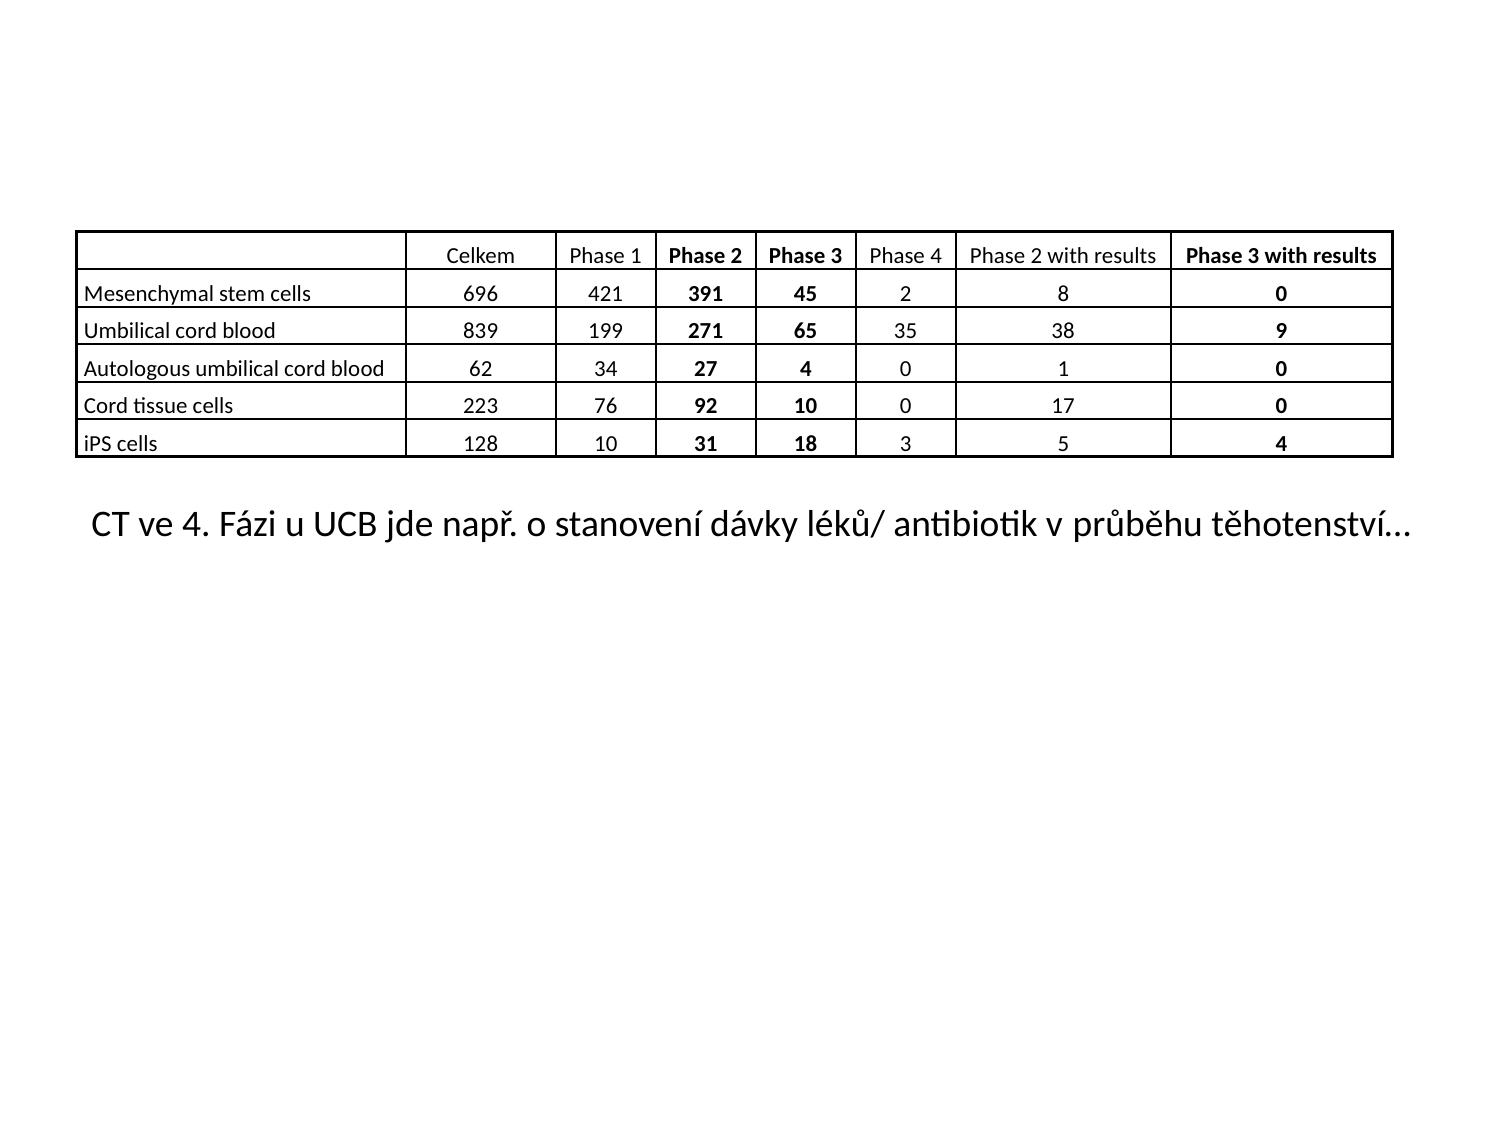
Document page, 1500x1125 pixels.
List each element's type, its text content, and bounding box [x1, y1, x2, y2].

table_cell Umbilical cord blood [78, 308, 405, 343]
table_header Phase 4 [857, 233, 955, 268]
table_cell 76 [557, 383, 655, 418]
table_cell 3 [857, 420, 955, 455]
text_box CT ve 4. Fázi u UCB jde např. o stanovení dávky léků/ antibiotik v průběhu těhotenství… [76, 491, 1430, 552]
table_cell iPS cells [78, 420, 405, 455]
table_cell 391 [657, 270, 755, 306]
table_cell 65 [757, 308, 855, 343]
table_cell 0 [1172, 270, 1391, 306]
table_header Phase 1 [557, 233, 655, 268]
table_cell 128 [407, 420, 555, 455]
table_cell 18 [757, 420, 855, 455]
table_cell 223 [407, 383, 555, 418]
table_cell 421 [557, 270, 655, 306]
table_cell 4 [757, 345, 855, 381]
table_cell 62 [407, 345, 555, 381]
table_cell 9 [1172, 308, 1391, 343]
table_header Celkem [407, 233, 555, 268]
table_cell 696 [407, 270, 555, 306]
table_cell 10 [757, 383, 855, 418]
table_cell 38 [957, 308, 1170, 343]
table_cell 45 [757, 270, 855, 306]
table_cell Cord tissue cells [78, 383, 405, 418]
table_header [78, 233, 405, 268]
table_header Phase 3 [757, 233, 855, 268]
table_cell 17 [957, 383, 1170, 418]
table_cell 5 [957, 420, 1170, 455]
table_cell Mesenchymal stem cells [78, 270, 405, 306]
table_cell 8 [957, 270, 1170, 306]
table_cell 0 [857, 345, 955, 381]
table_cell 34 [557, 345, 655, 381]
table_cell 0 [1172, 383, 1391, 418]
table_cell 35 [857, 308, 955, 343]
table_cell 4 [1172, 420, 1391, 455]
table_cell 271 [657, 308, 755, 343]
table_cell Autologous umbilical cord blood [78, 345, 405, 381]
table_header Phase 2 with results [957, 233, 1170, 268]
table_cell 31 [657, 420, 755, 455]
table_cell 92 [657, 383, 755, 418]
table_cell 1 [957, 345, 1170, 381]
table_cell 199 [557, 308, 655, 343]
table_cell 2 [857, 270, 955, 306]
table_header Phase 3 with results [1172, 233, 1391, 268]
table_cell 0 [857, 383, 955, 418]
table_cell 0 [1172, 345, 1391, 381]
table_cell 10 [557, 420, 655, 455]
table_header Phase 2 [657, 233, 755, 268]
table_cell 27 [657, 345, 755, 381]
table_cell 839 [407, 308, 555, 343]
